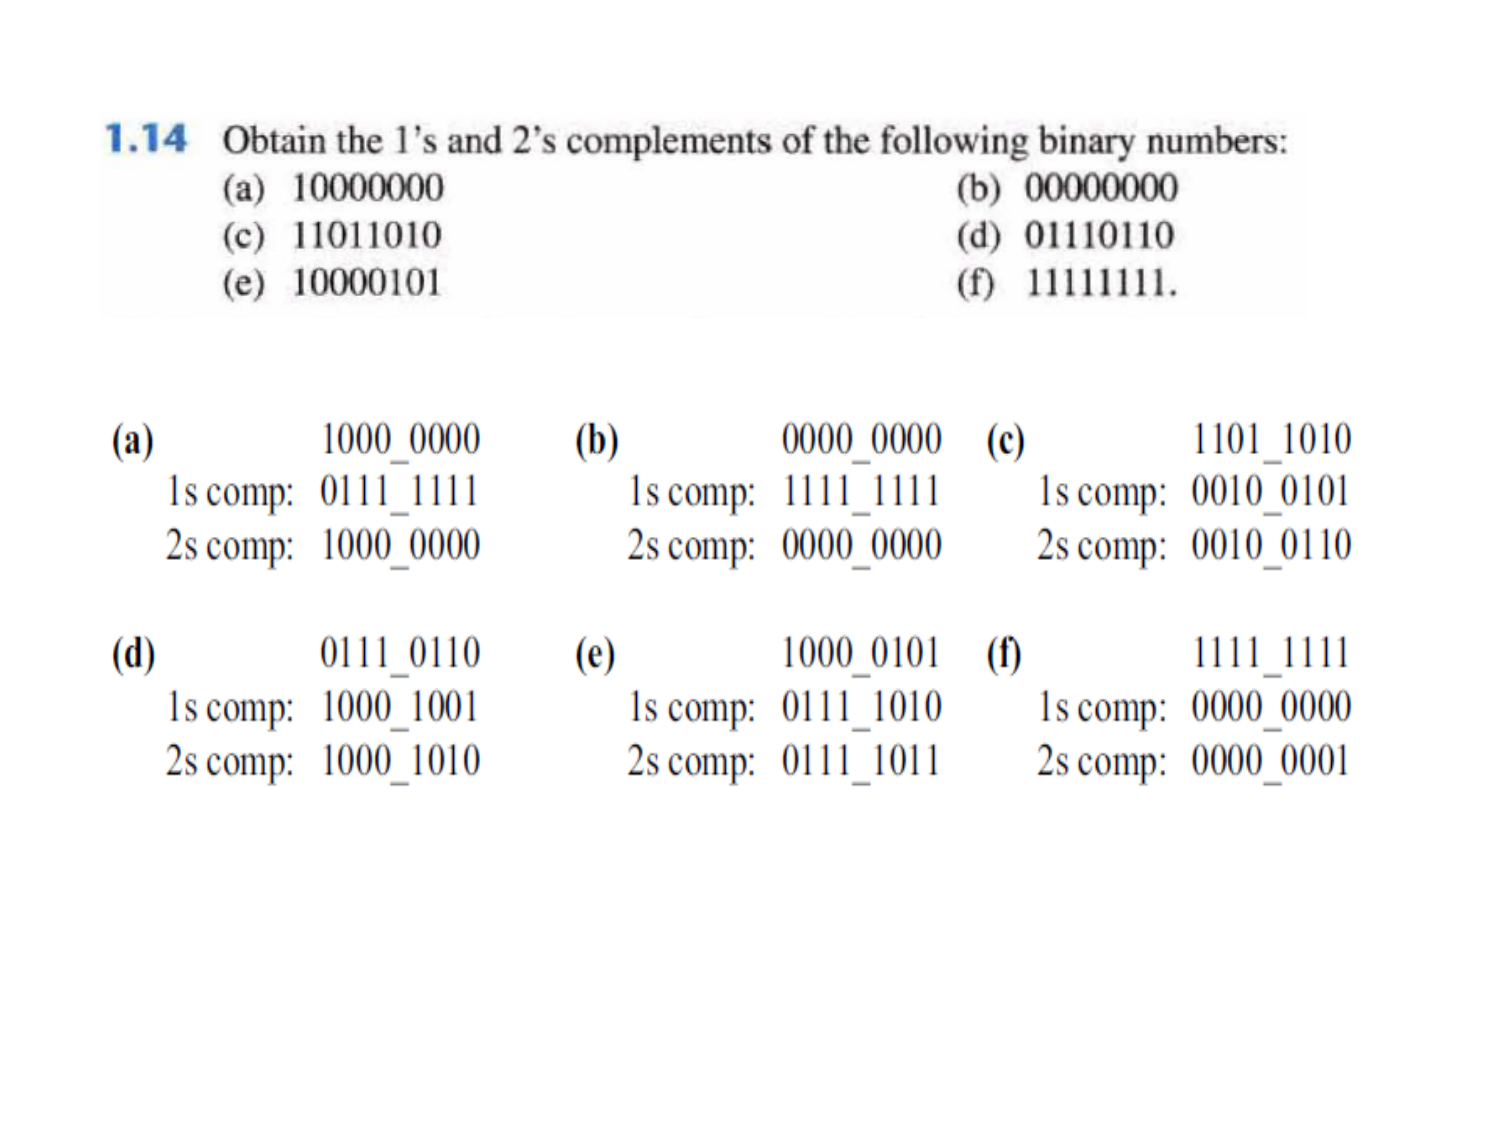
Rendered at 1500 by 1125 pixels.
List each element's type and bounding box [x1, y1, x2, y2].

picture [99, 112, 1308, 318]
picture [87, 412, 1426, 826]
